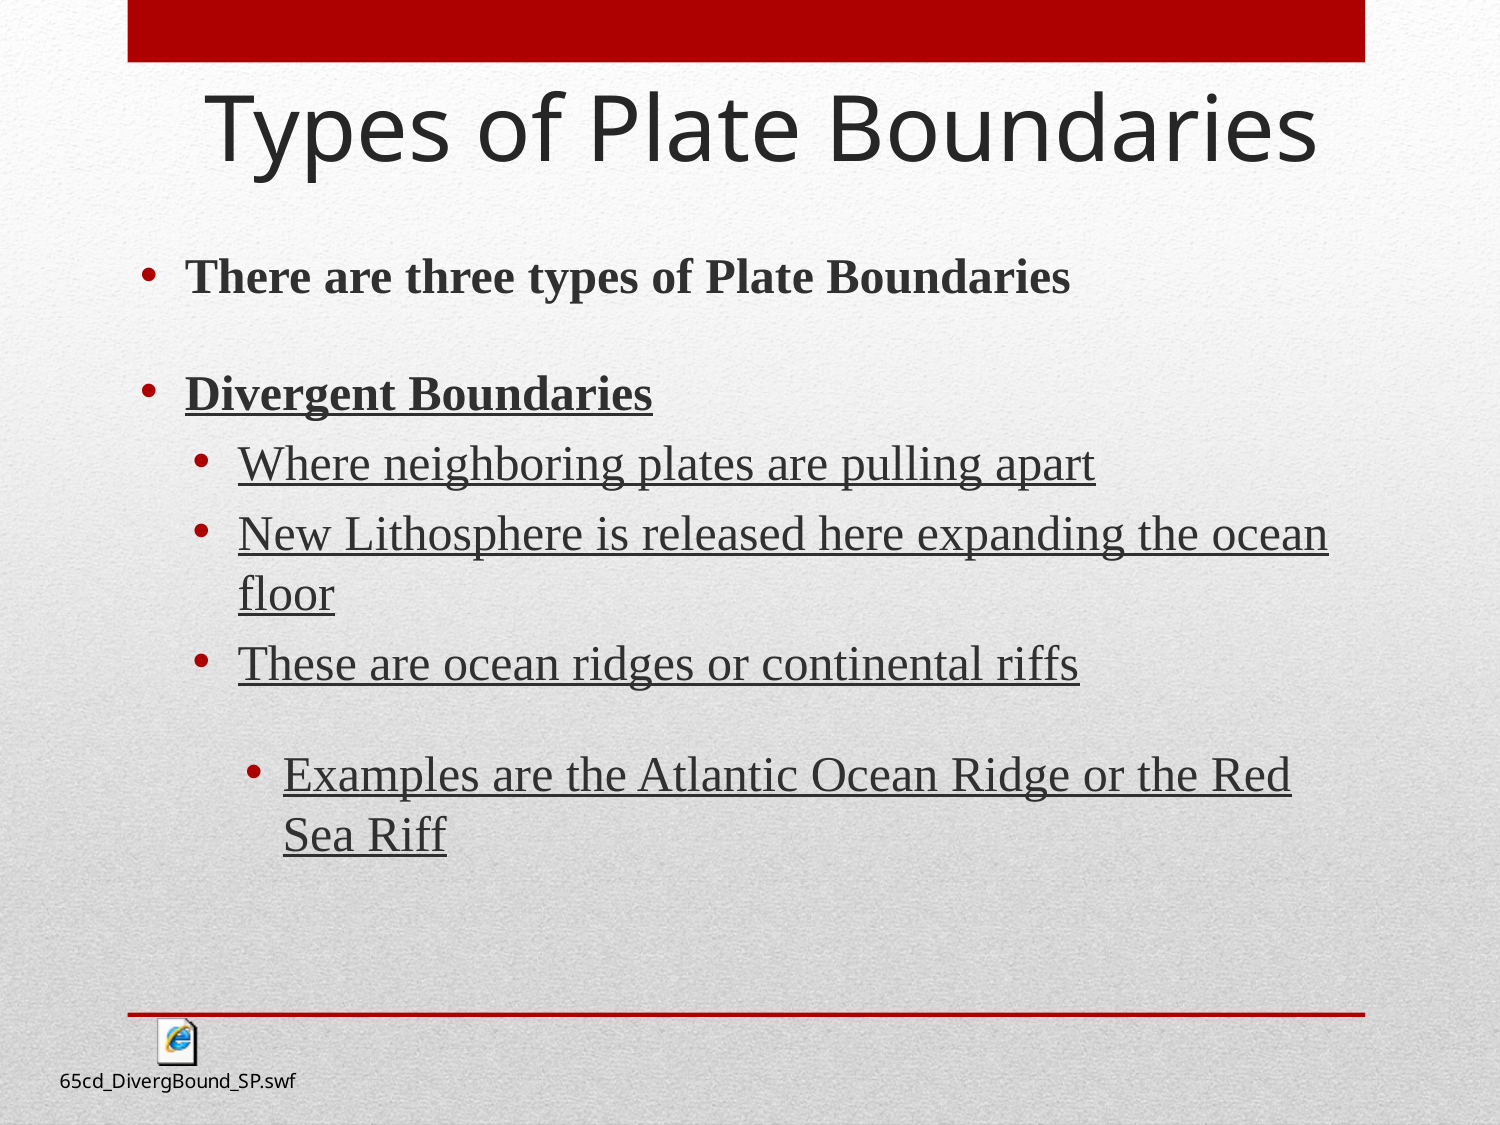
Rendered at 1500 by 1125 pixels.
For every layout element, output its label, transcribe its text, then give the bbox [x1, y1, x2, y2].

title Types of Plate Boundaries [75, 0, 1450, 188]
list There are three types of Plate Boundaries Divergent Boundaries Where neighboring plates are pulling apart New Lithosphere is released here expanding the ocean floor These are ocean ridges or continental riffs Examples are the Atlantic Ocean Ridge or the Red Sea Riff [125, 188, 1363, 1000]
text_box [36, 1011, 319, 1101]
